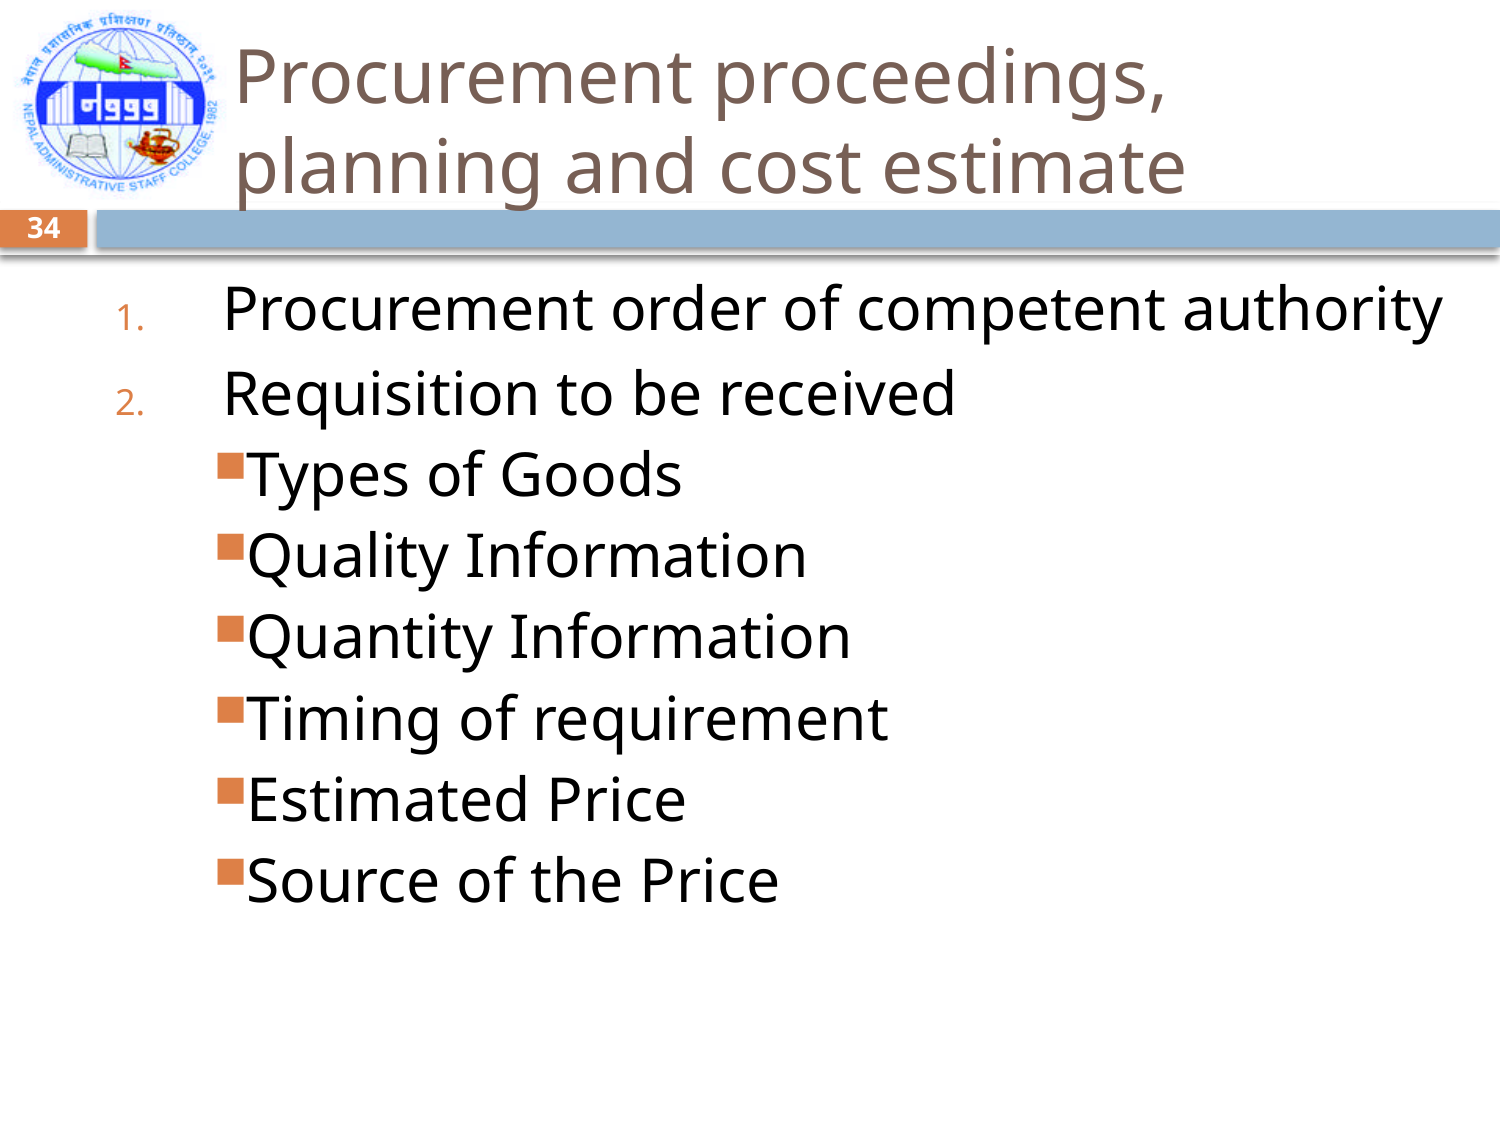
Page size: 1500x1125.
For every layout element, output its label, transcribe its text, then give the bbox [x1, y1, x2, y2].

title Procurement proceedings, planning and cost estimate [218, 37, 1471, 200]
picture [1, 0, 236, 208]
list Procurement order of competent authority Requisition to be received Types of Goods Quality Information Quantity Information Timing of requirement Estimated Price Source of the Price [100, 262, 1471, 1000]
slide_number 34 [0, 208, 88, 249]
